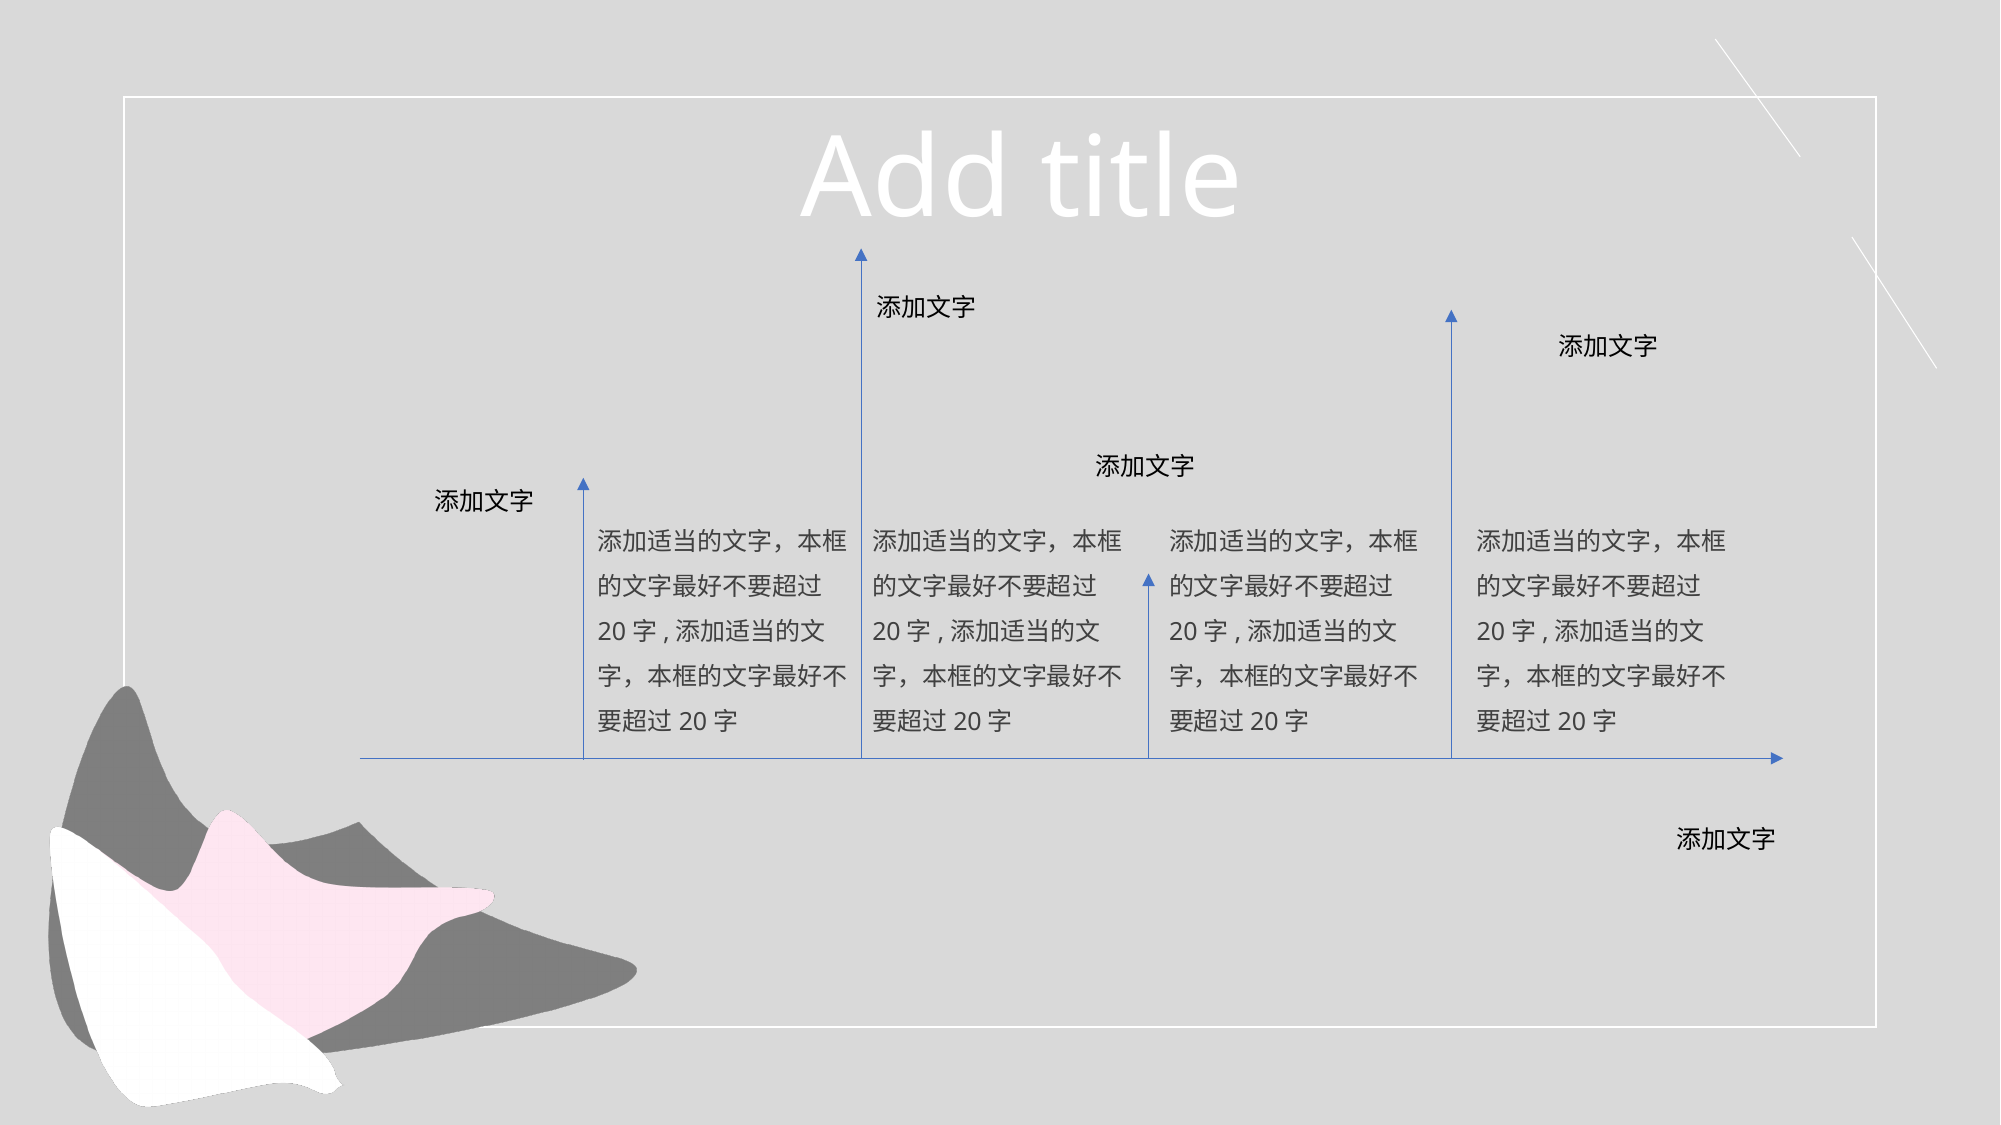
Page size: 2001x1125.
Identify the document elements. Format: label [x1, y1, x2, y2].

picture [48, 96, 1877, 1107]
text_box [1851, 236, 1937, 369]
text_box [1715, 39, 1801, 157]
